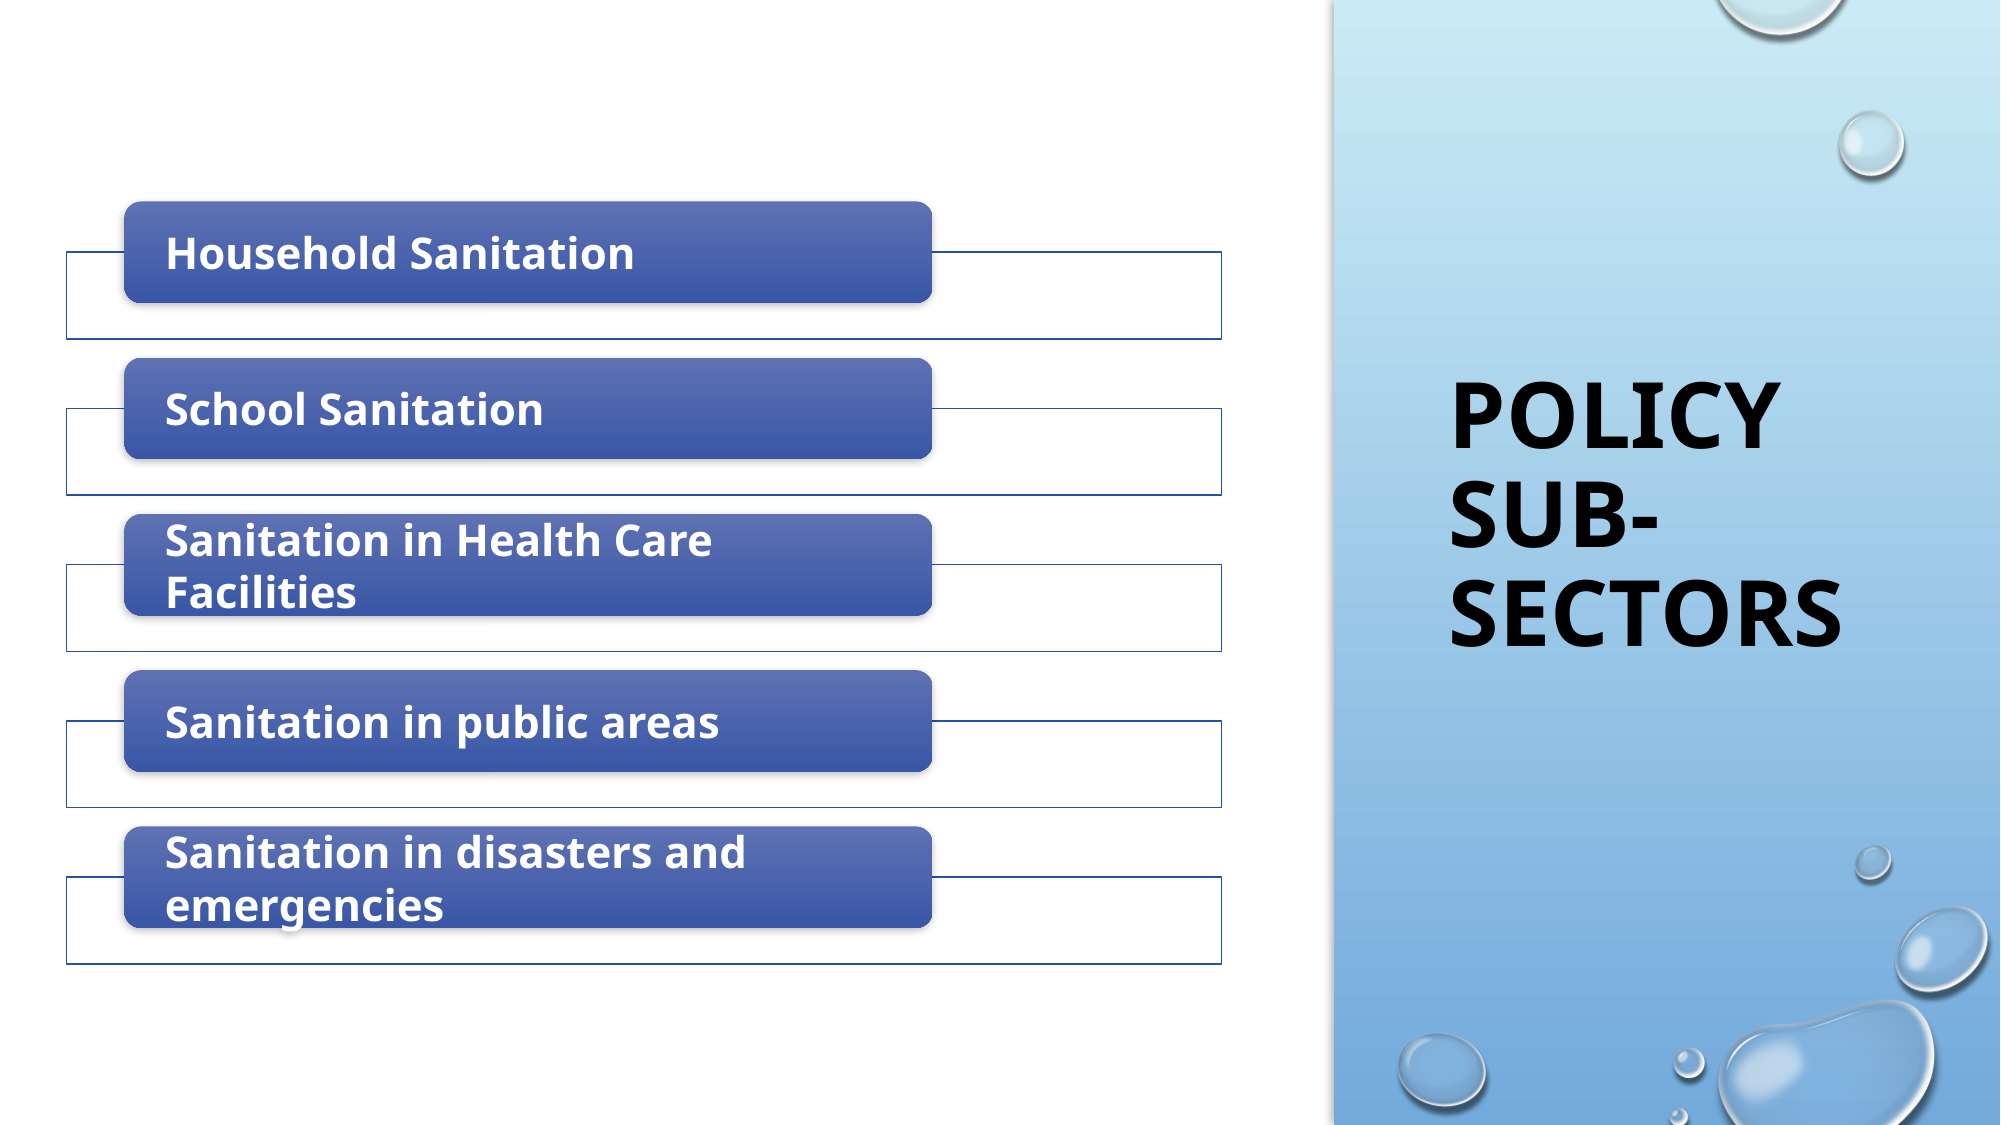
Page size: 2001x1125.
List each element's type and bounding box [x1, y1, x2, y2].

list [66, 87, 1222, 1078]
picture [1333, 0, 2000, 1125]
text_box [0, 0, 1326, 1125]
